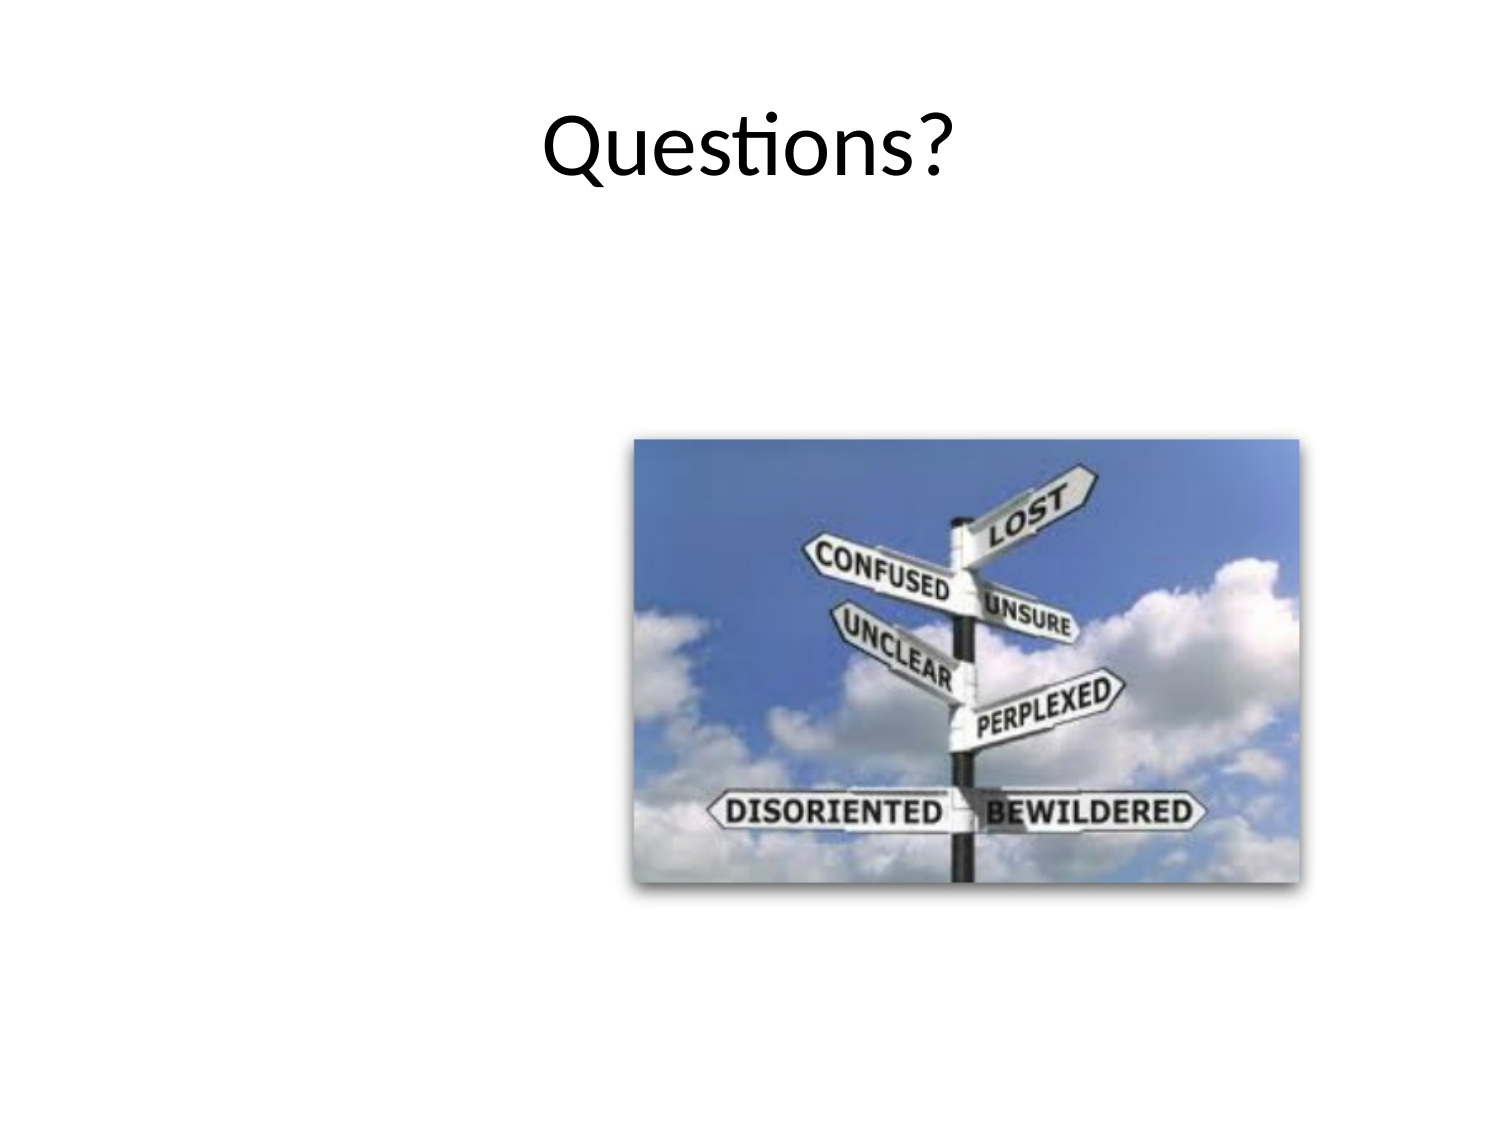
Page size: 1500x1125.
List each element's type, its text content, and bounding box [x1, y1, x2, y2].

picture [611, 423, 1324, 913]
title Questions? [75, 45, 1425, 233]
